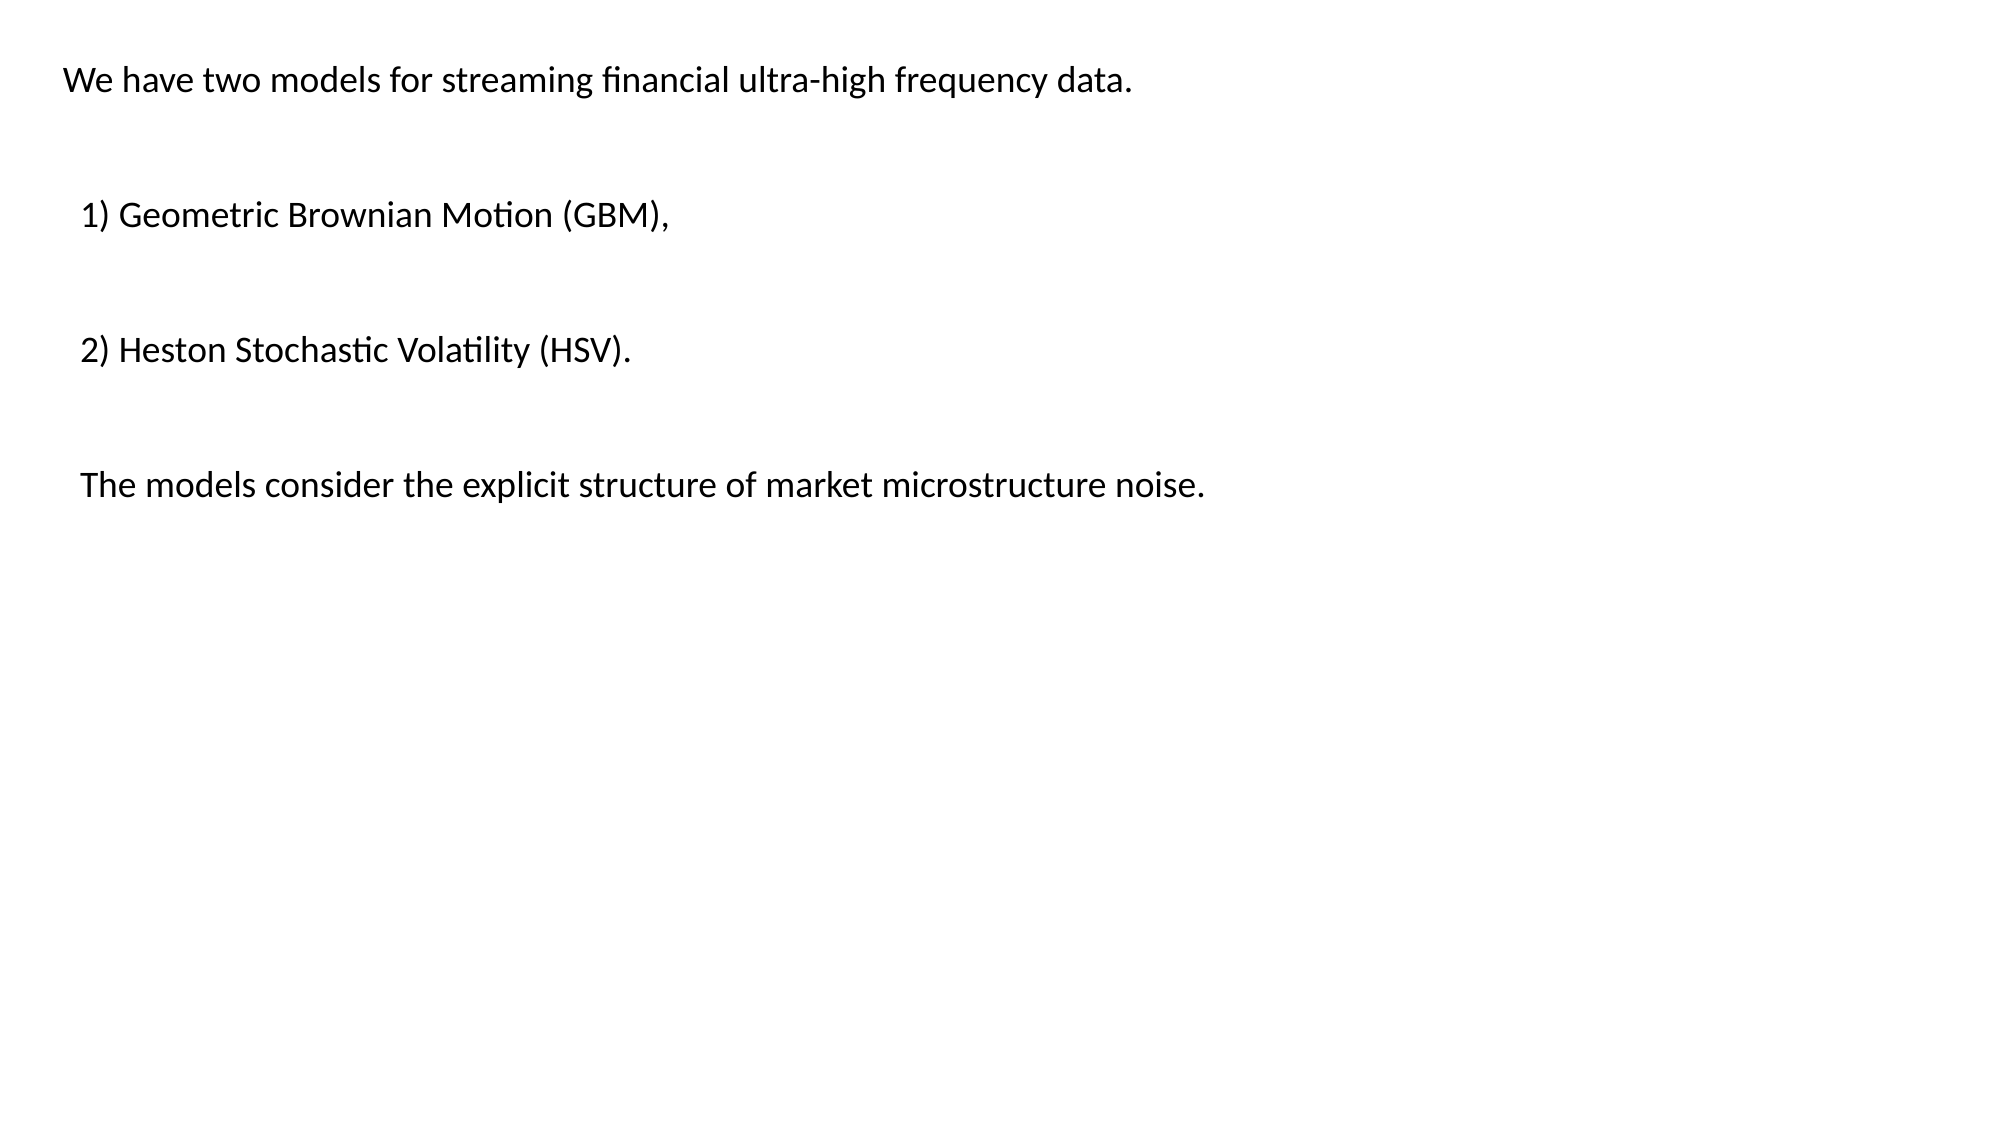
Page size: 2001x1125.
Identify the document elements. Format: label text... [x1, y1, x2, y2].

text_box We have two models for streaming financial ultra-high frequency data. 1) Geometric Brownian Motion (GBM), 2) Heston Stochastic Volatility (HSV). The models consider the explicit structure of market microstructure noise. [48, 47, 1223, 603]
